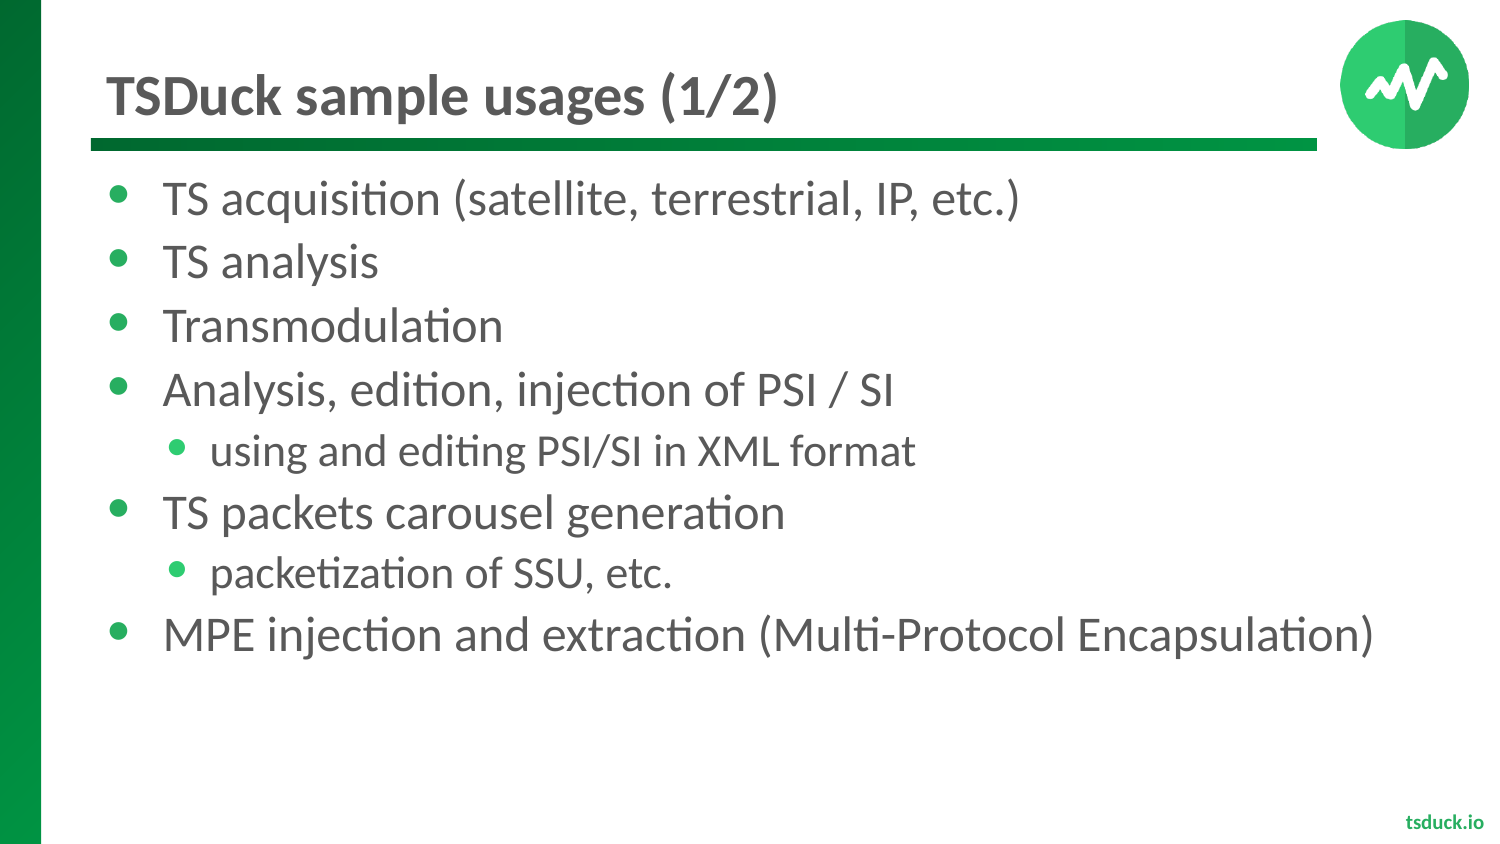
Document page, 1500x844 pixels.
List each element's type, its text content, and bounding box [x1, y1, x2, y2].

title TSDuck sample usages (1/2) [91, 38, 1333, 146]
picture [1340, 20, 1469, 149]
list TS acquisition (satellite, terrestrial, IP, etc.) TS analysis Transmodulation Analysis, edition, injection of PSI / SI using and editing PSI/SI in XML format TS packets carousel generation packetization of SSU, etc. MPE injection and extraction (Multi-Protocol Encapsulation) [91, 164, 1454, 759]
